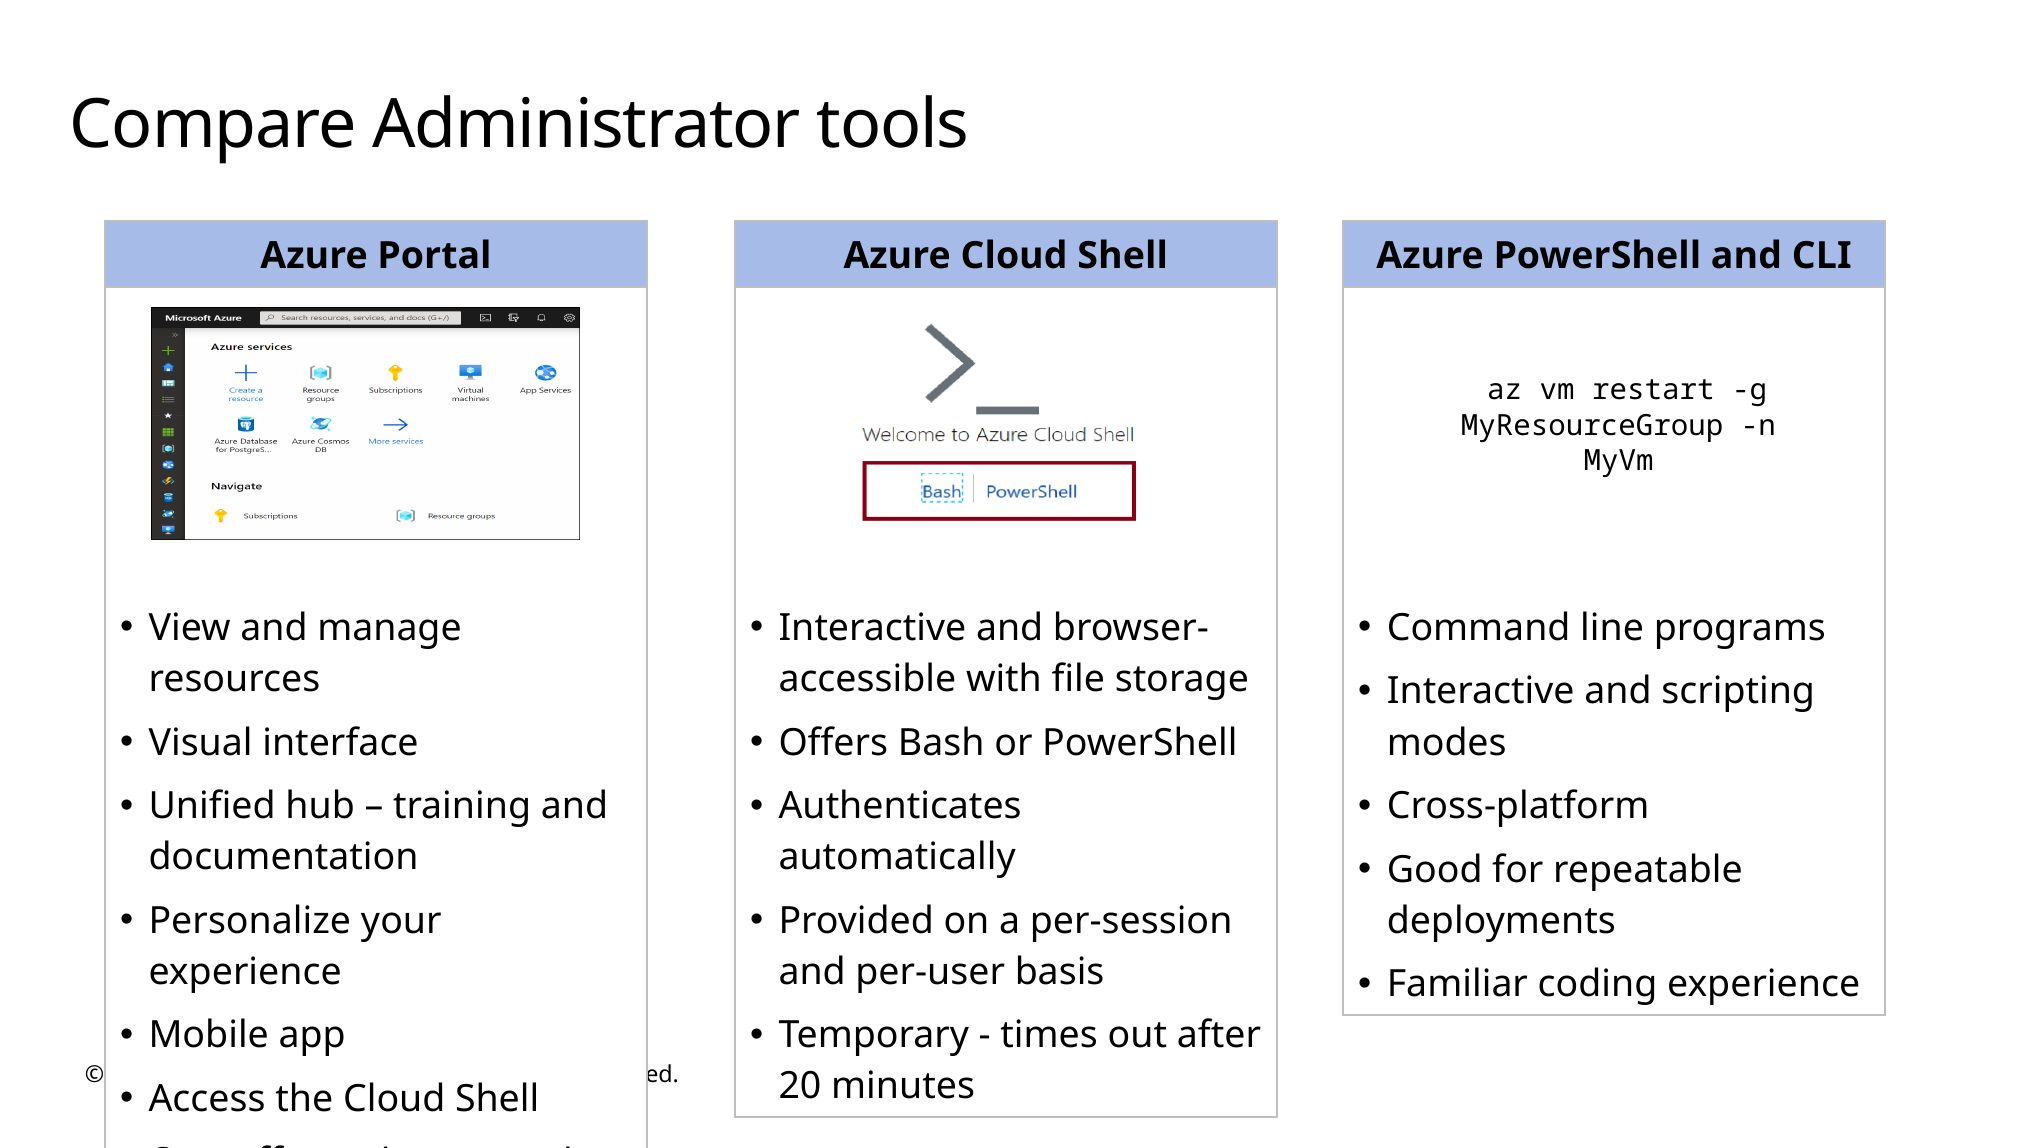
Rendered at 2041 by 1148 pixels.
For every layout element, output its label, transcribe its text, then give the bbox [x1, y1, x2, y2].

table_header Azure Portal [106, 222, 646, 286]
title Compare Administrator tools [70, 73, 1968, 188]
picture [151, 307, 580, 540]
picture [850, 319, 1149, 528]
text_box az vm restart -g MyResourceGroup -n MyVm [1392, 354, 1844, 493]
table_cell Interactive and browser-accessible with file storage Offers Bash or PowerShell Authenticates automatically Provided on a per-session and per-user basis Temporary - times out after 20 minutes [736, 288, 1276, 1116]
table_cell Command line programs Interactive and scripting modes Cross-platform Good for repeatable deployments Familiar coding experience [1344, 288, 1884, 1014]
table_header Azure PowerShell and CLI [1344, 222, 1884, 286]
table_header Azure Cloud Shell [736, 222, 1276, 286]
table_cell View and manage resources Visual interface Unified hub – training and documentation Personalize your experience Mobile app Access the Cloud Shell One-off creation scenarios [106, 288, 646, 1148]
